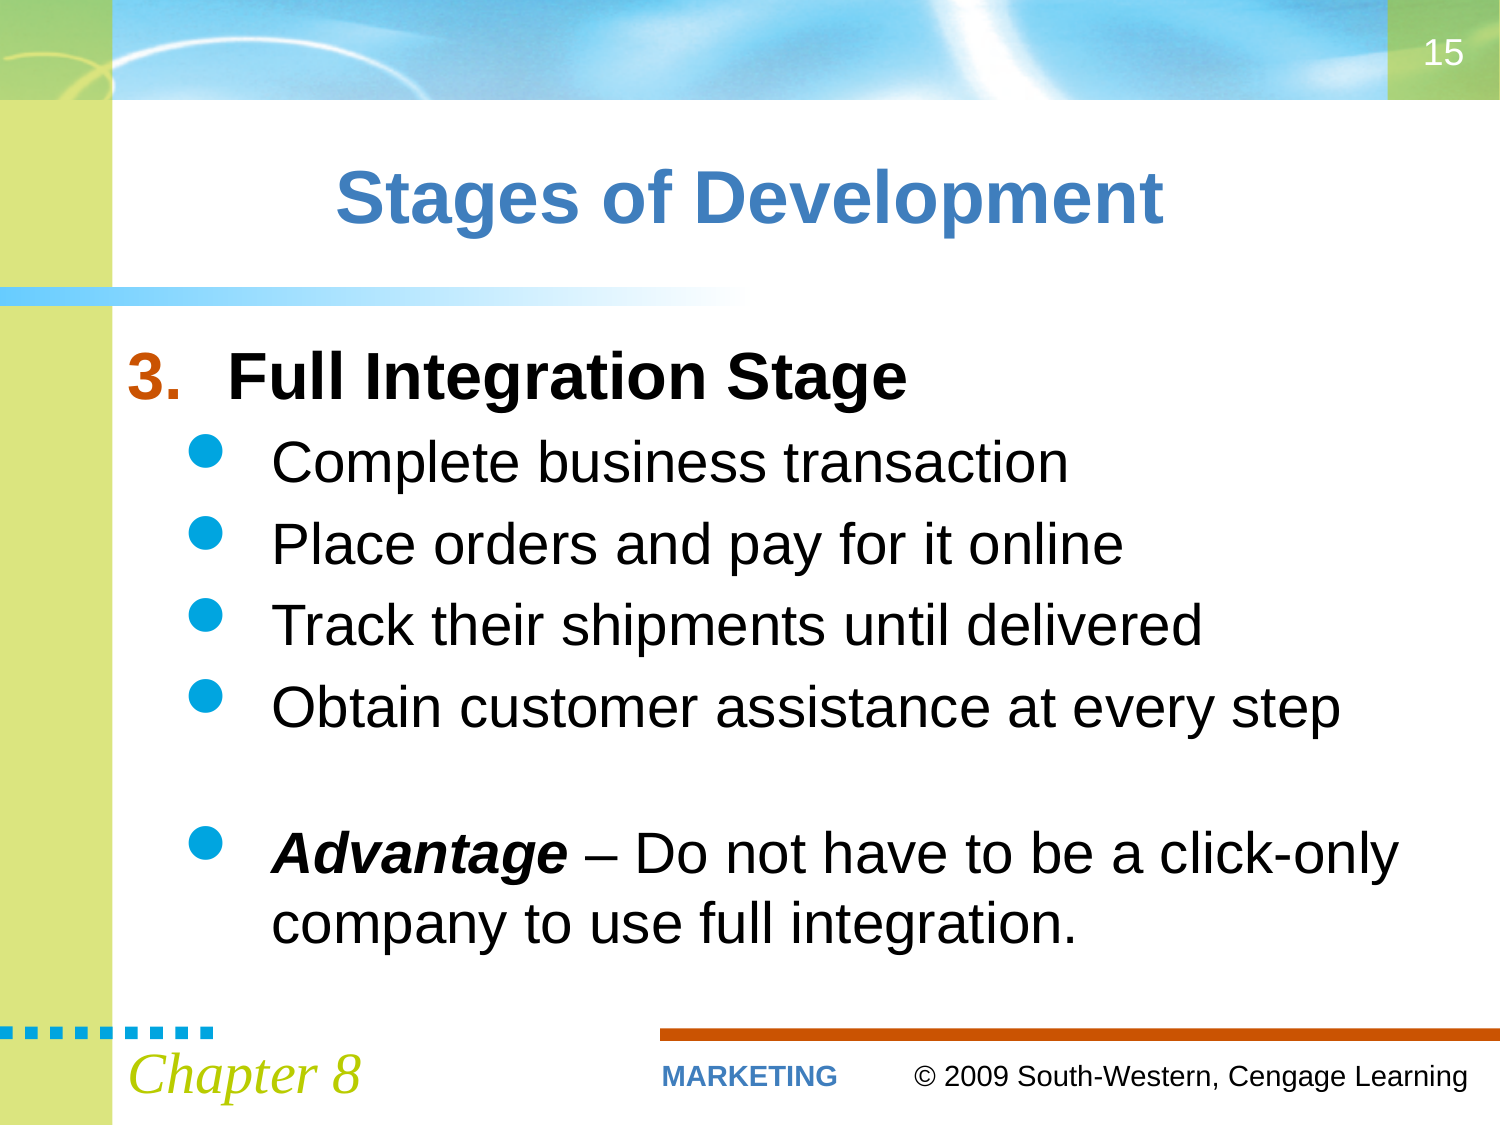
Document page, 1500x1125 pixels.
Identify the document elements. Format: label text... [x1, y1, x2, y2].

title Stages of Development [112, 99, 1388, 288]
footer Chapter 8 [112, 1012, 638, 1113]
list Full Integration Stage Complete business transaction Place orders and pay for it online Track their shipments until delivered Obtain customer assistance at every step Advantage – Do not have to be a click-only company to use full integration. [112, 324, 1463, 1001]
slide_number 15 [1387, 0, 1500, 101]
